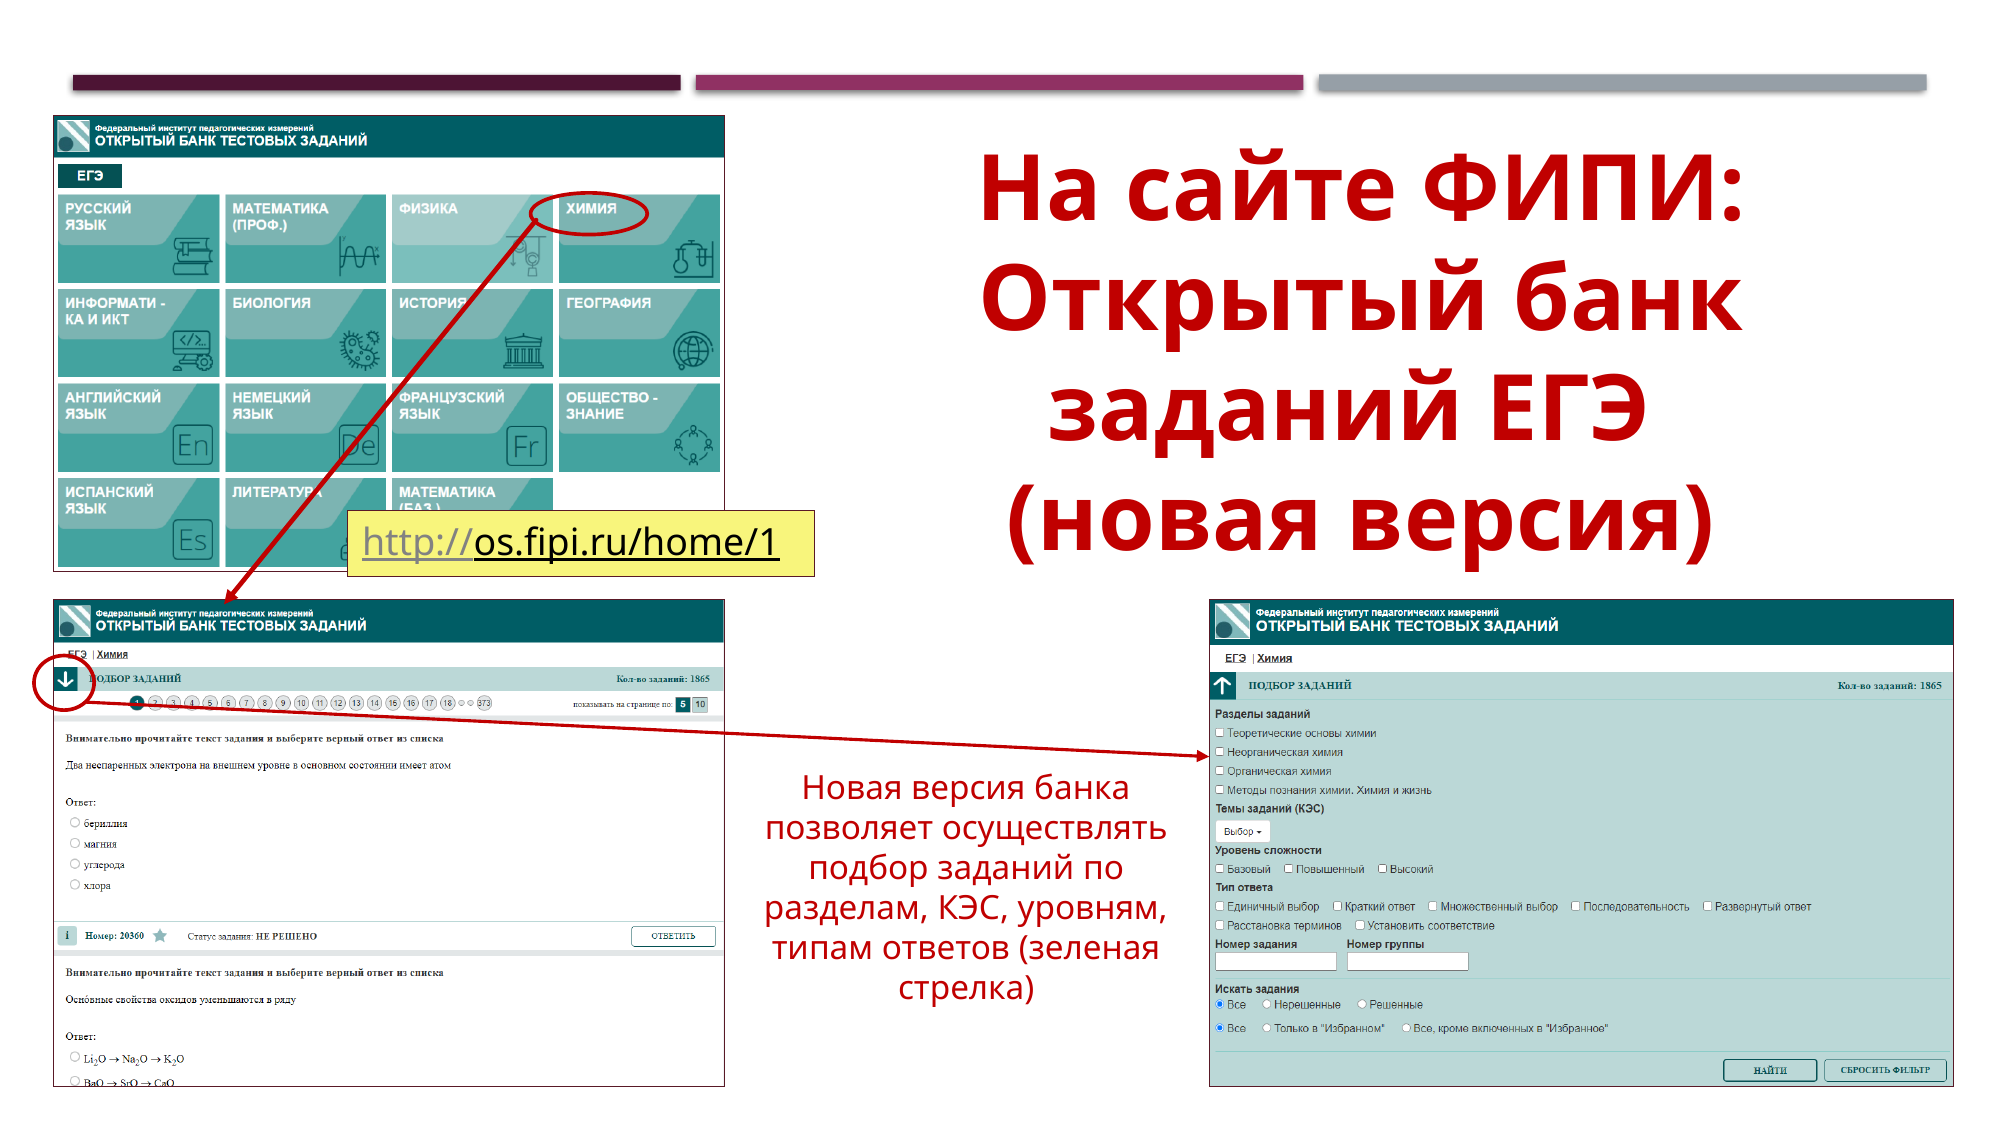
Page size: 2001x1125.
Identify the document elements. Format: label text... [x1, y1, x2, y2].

text_box На сайте ФИПИ: Открытый банк заданий ЕГЭ (новая версия) [768, 121, 1954, 577]
picture [53, 598, 725, 1088]
picture [1208, 598, 1955, 1088]
text_box http://os.fipi.ru/home/1 [729, 510, 815, 577]
text_box Новая версия банка позволяет осуществлять подбор заданий по разделам, КЭС, уровням, типам ответов (зеленая стрелка) [743, 766, 1189, 1014]
picture [53, 115, 725, 572]
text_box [84, 701, 1202, 758]
text_box [32, 658, 47, 708]
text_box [223, 219, 537, 605]
